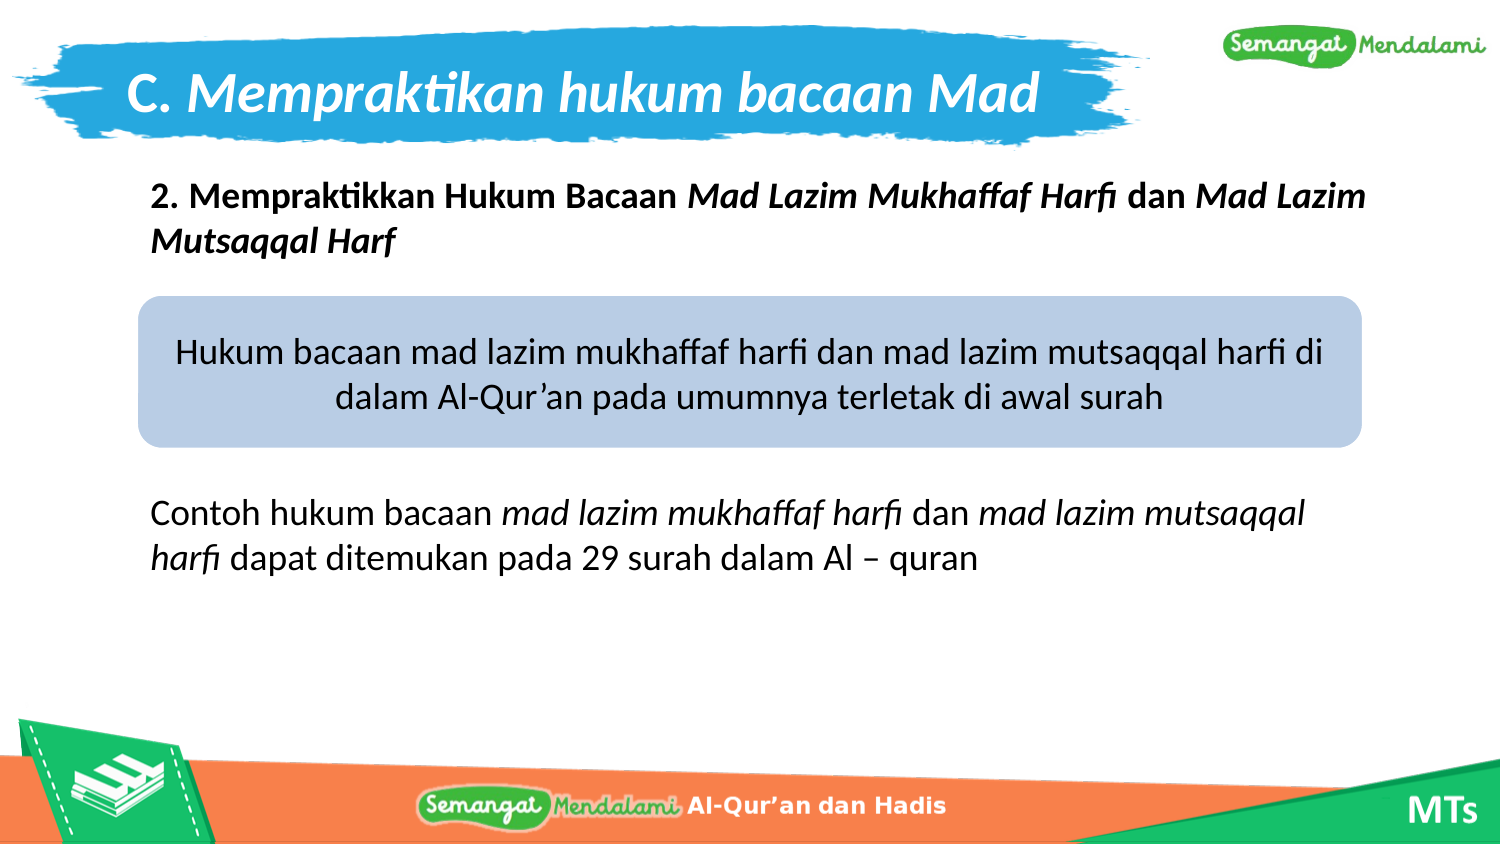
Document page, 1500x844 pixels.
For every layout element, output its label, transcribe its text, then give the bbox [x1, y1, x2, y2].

picture [1217, 15, 1490, 75]
text_box 2. Mempraktikkan Hukum Bacaan Mad Lazim Mukhaffaf Harfi dan Mad Lazim Mutsaqqal Harf [135, 164, 1382, 269]
text_box Contoh hukum bacaan mad lazim mukhaffaf harfi dan mad lazim mutsaqqal harfi dapat ditemukan pada 29 surah dalam Al – quran [135, 480, 1365, 586]
picture [0, 702, 1500, 844]
text_box Hukum bacaan mad lazim mukhaffaf harfi dan mad lazim mutsaqqal harfi di dalam Al-Qur’an pada umumnya terletak di awal surah [133, 291, 1367, 453]
picture [12, 25, 1151, 152]
